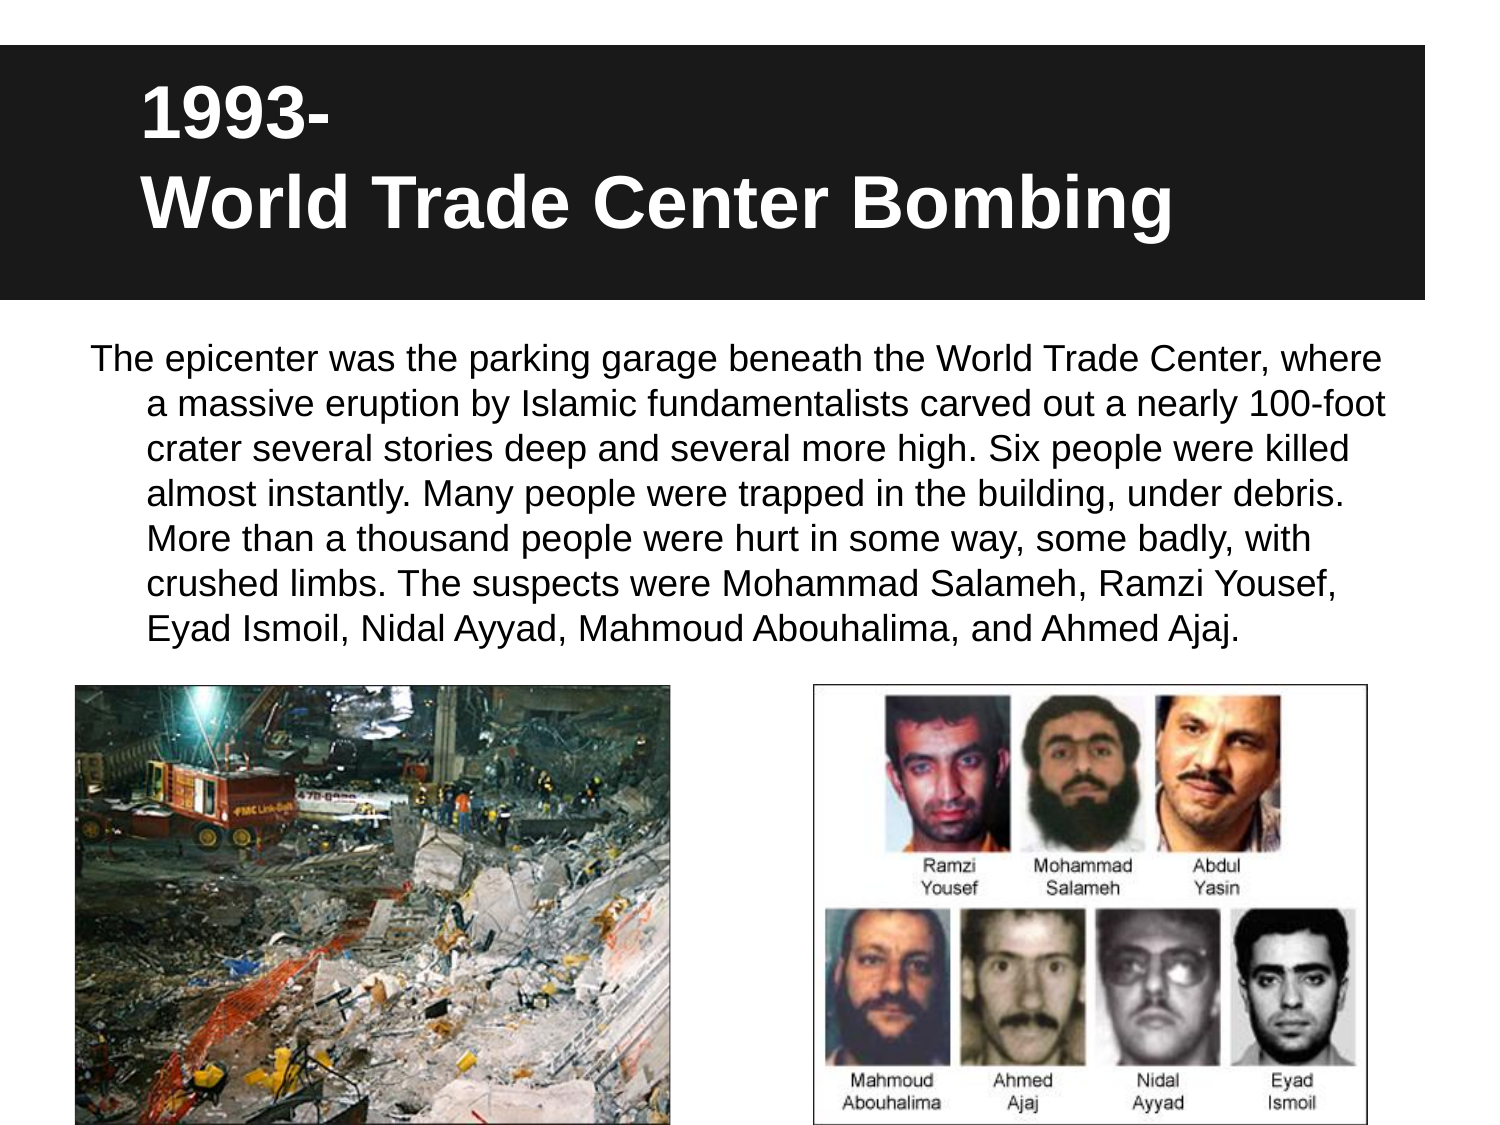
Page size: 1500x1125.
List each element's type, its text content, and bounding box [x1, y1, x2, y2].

list The epicenter was the parking garage beneath the World Trade Center, where a massive eruption by Islamic fundamentalists carved out a nearly 100-foot crater several stories deep and several more high. Six people were killed almost instantly. Many people were trapped in the building, under debris. More than a thousand people were hurt in some way, some badly, with crushed limbs. The suspects were Mohammad Salameh, Ramzi Yousef, Eyad Ismoil, Nidal Ayyad, Mahmoud Abouhalima, and Ahmed Ajaj. [75, 319, 1425, 1078]
title 1993- World Trade Center Bombing [75, 0, 1425, 259]
text_box [74, 685, 671, 1125]
text_box [813, 684, 1368, 1125]
